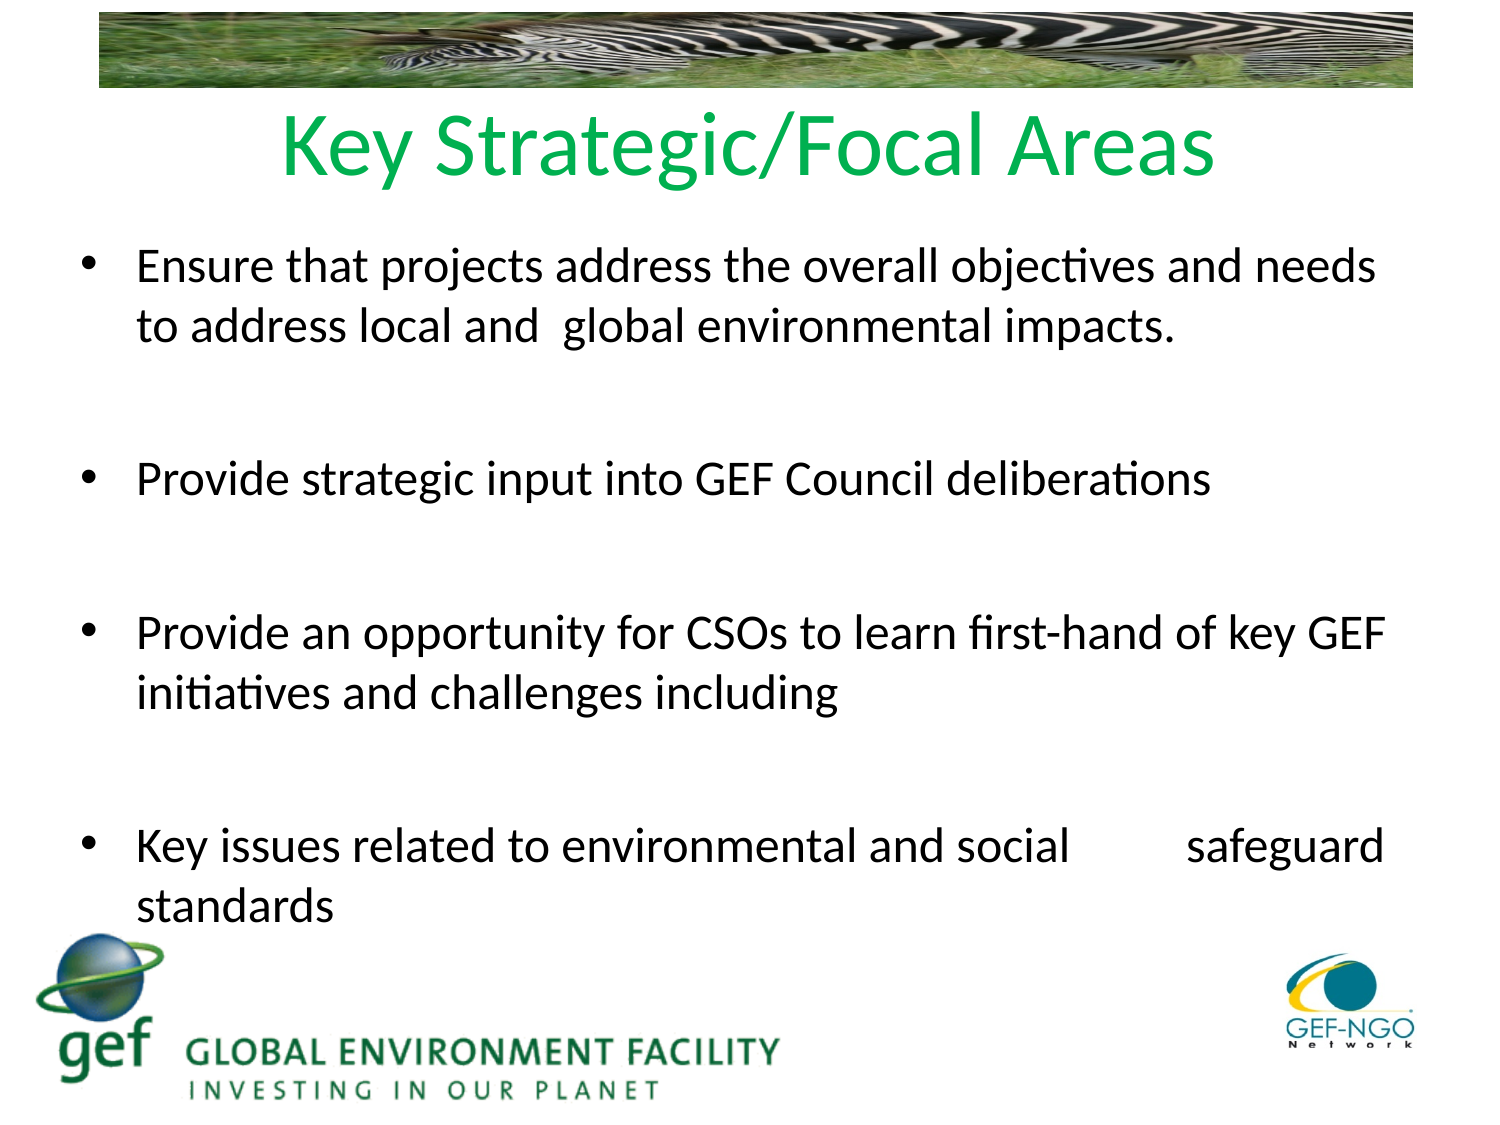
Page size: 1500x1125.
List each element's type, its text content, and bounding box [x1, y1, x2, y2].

picture [99, 12, 1413, 88]
list Ensure that projects address the overall objectives and needs to address local and global environmental impacts. Provide strategic input into GEF Council deliberations Provide an opportunity for CSOs to learn first-hand of key GEF initiatives and challenges including Key issues related to environmental and social safeguard standards [64, 224, 1415, 1050]
title Key Strategic/Focal Areas [75, 45, 1425, 233]
picture [25, 916, 798, 1113]
picture [1274, 938, 1426, 1063]
